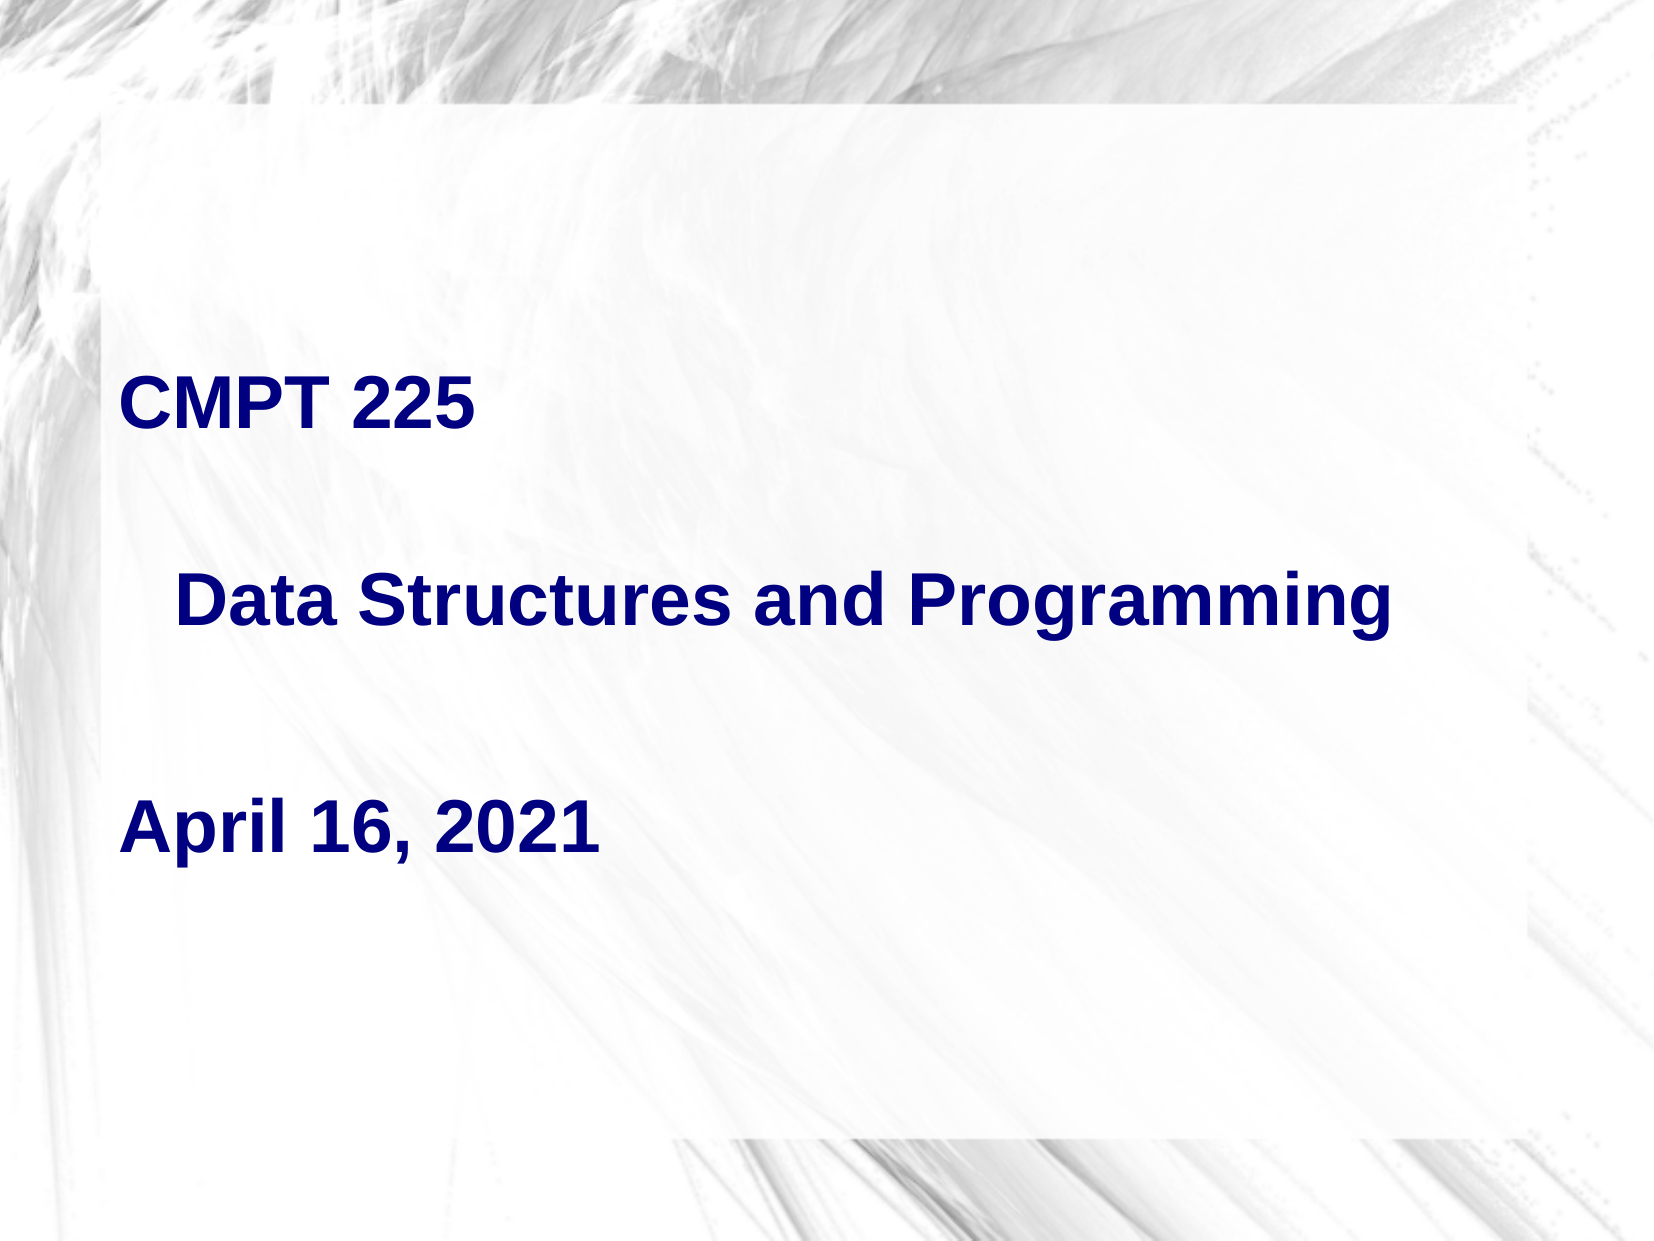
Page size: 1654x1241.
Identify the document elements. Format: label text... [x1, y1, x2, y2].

list CMPT 225 Data Structures and Programming April 16, 2021 [118, 236, 1571, 1171]
picture [0, 0, 1654, 1241]
